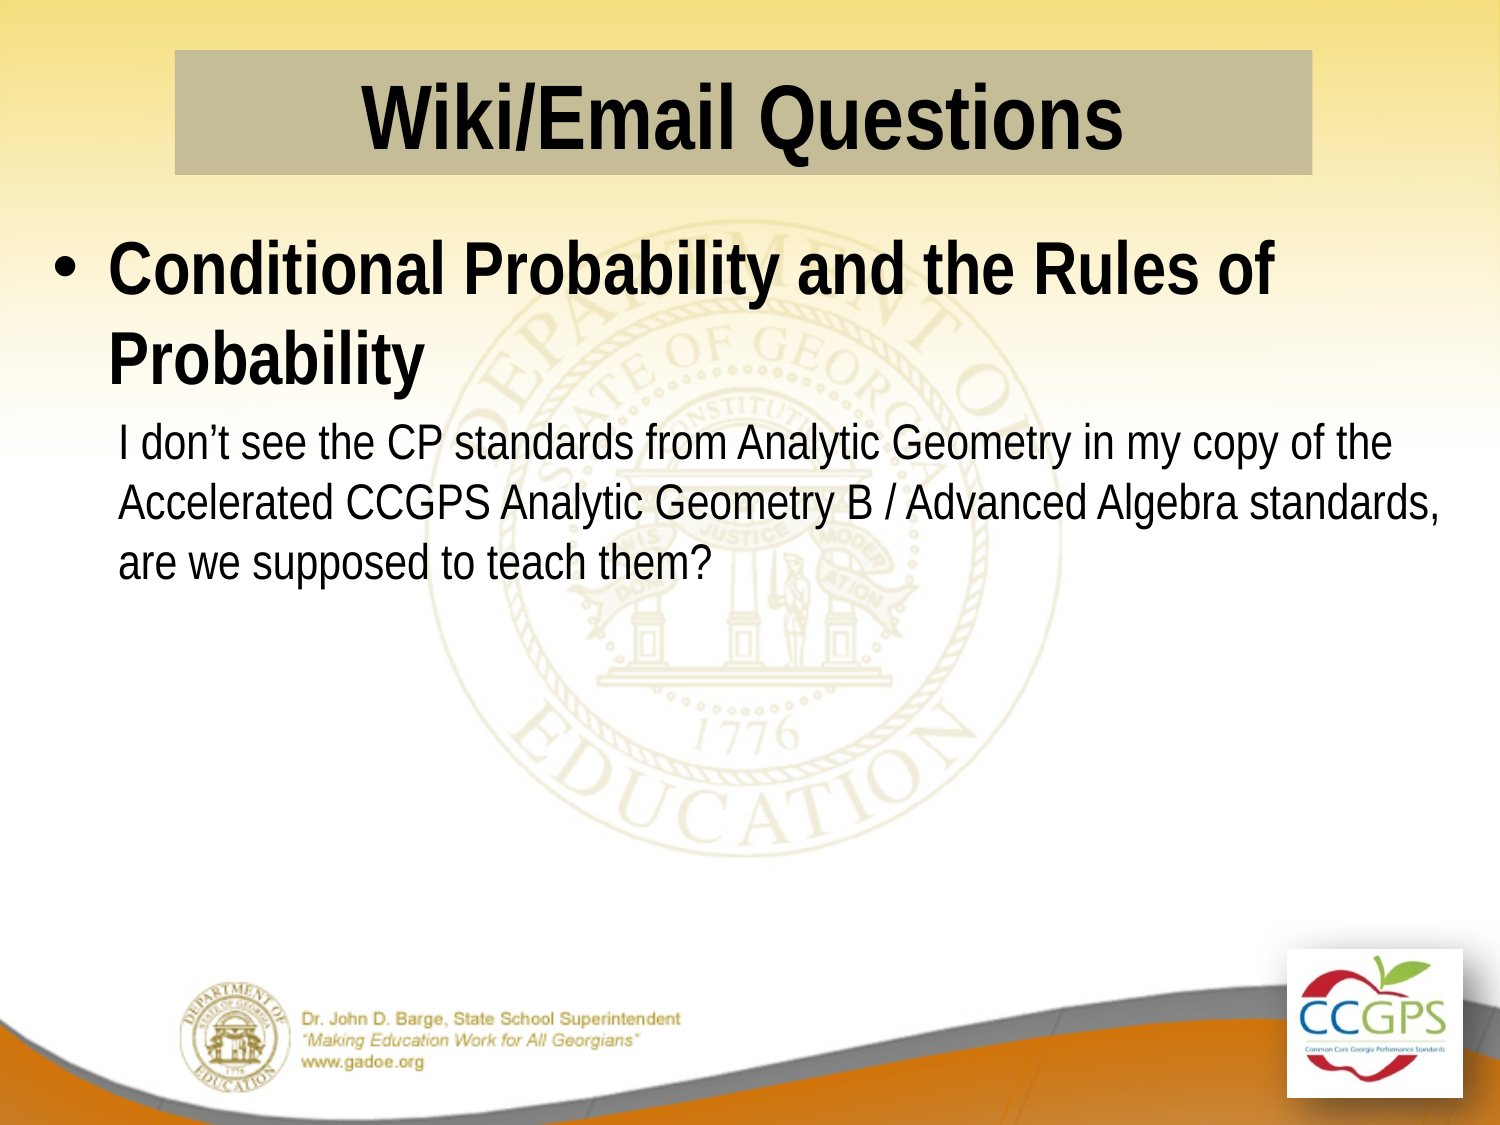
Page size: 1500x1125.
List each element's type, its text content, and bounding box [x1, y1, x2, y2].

title Wiki/Email Questions [174, 49, 1313, 176]
picture [0, 0, 1500, 1125]
list Conditional Probability and the Rules of Probability I don’t see the CP standards from Analytic Geometry in my copy of the Accelerated CCGPS Analytic Geometry B / Advanced Algebra standards, are we supposed to teach them? [37, 212, 1463, 1001]
